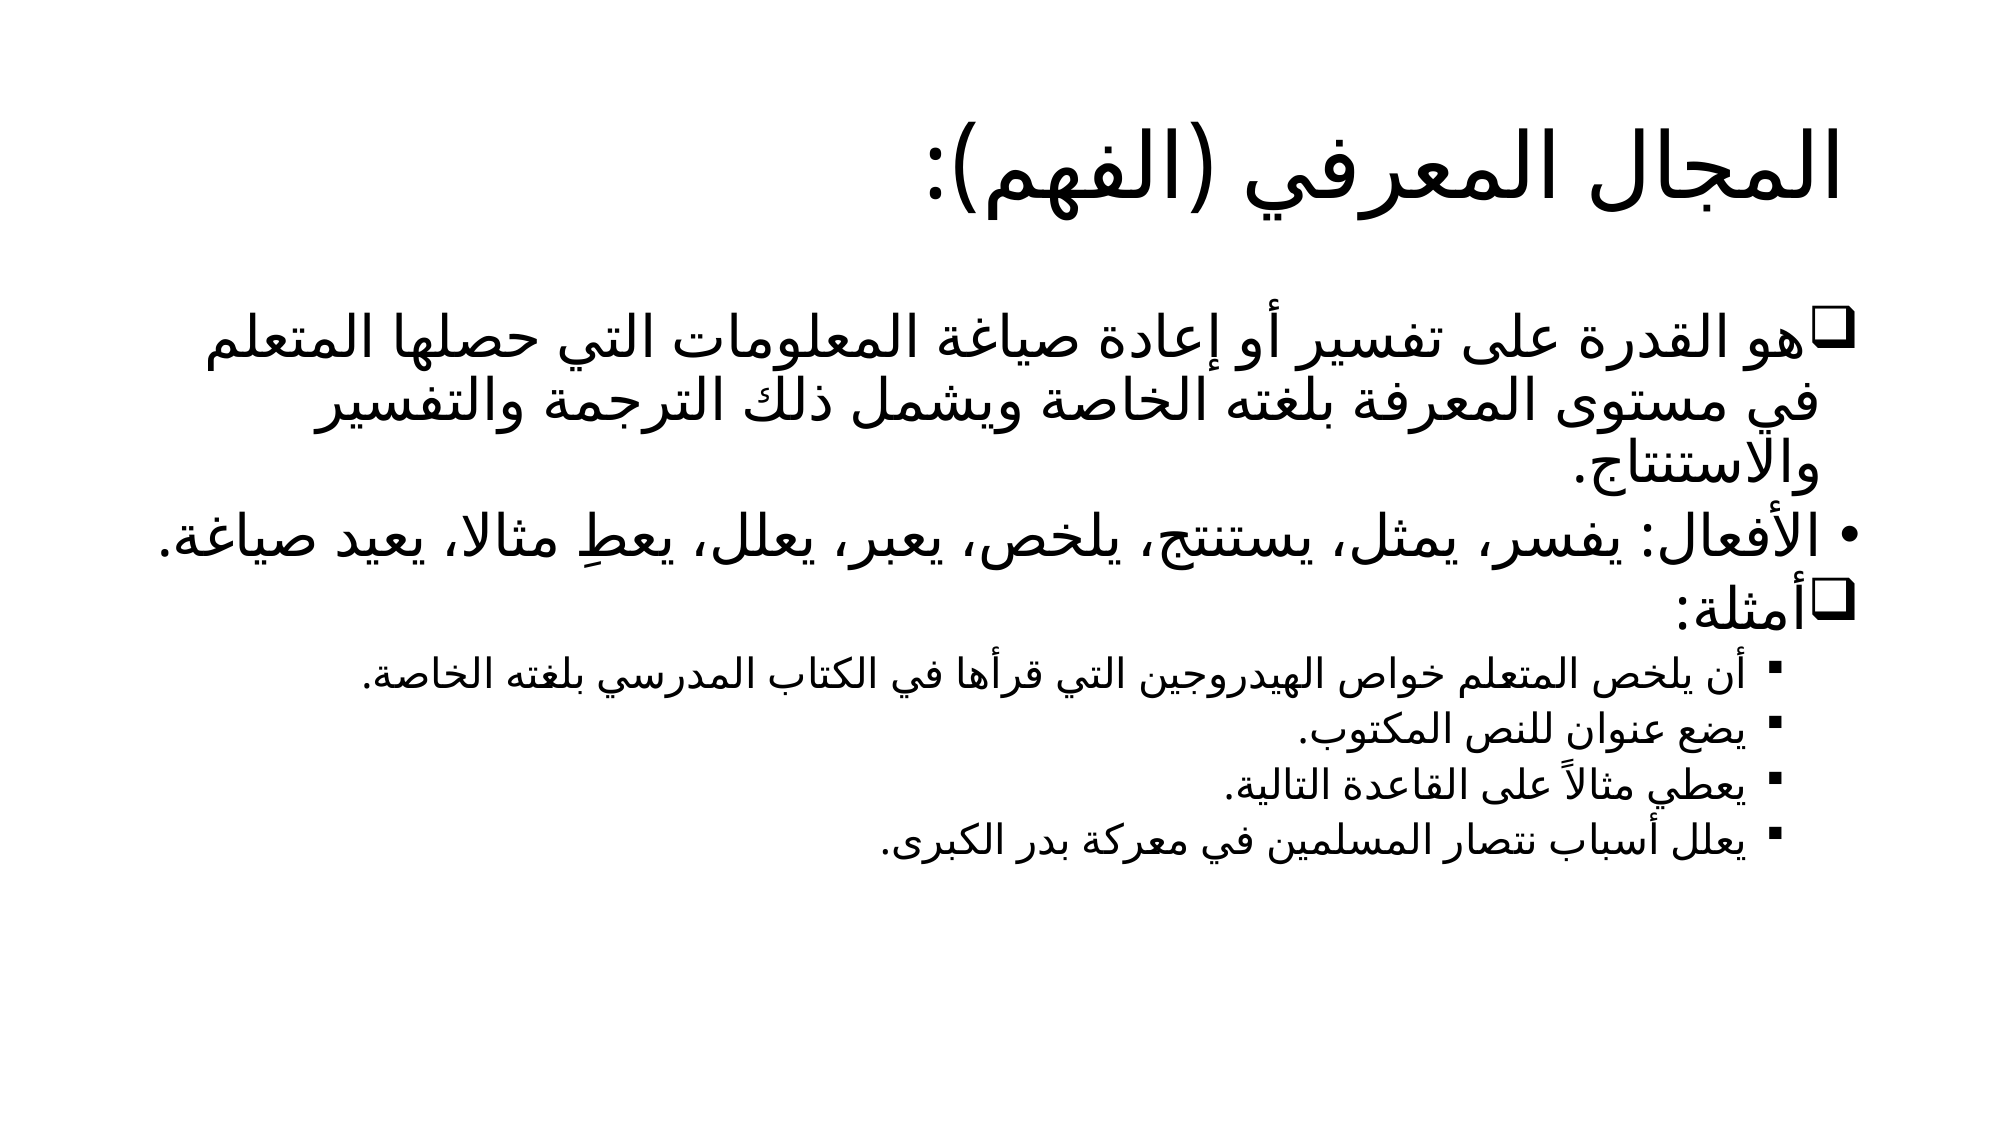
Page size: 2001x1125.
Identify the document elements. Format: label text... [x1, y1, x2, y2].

title المجال المعرفي (الفهم): [137, 59, 1863, 278]
list هو القدرة على تفسير أو إعادة صياغة المعلومات التي حصلها المتعلم في مستوى المعرفة بلغته الخاصة ويشمل ذلك الترجمة والتفسير والاستنتاج. الأفعال: يفسر، يمثل، يستنتج، يلخص، يعبر، يعلل، يعطِ مثالا، يعيد صياغة. أمثلة: أن يلخص المتعلم خواص الهيدروجين التي قرأها في الكتاب المدرسي بلغته الخاصة. يضع عنوان للنص المكتوب. يعطي مثالاً على القاعدة التالية. يعلل أسباب نتصار المسلمين في معركة بدر الكبرى. [137, 299, 1950, 1014]
